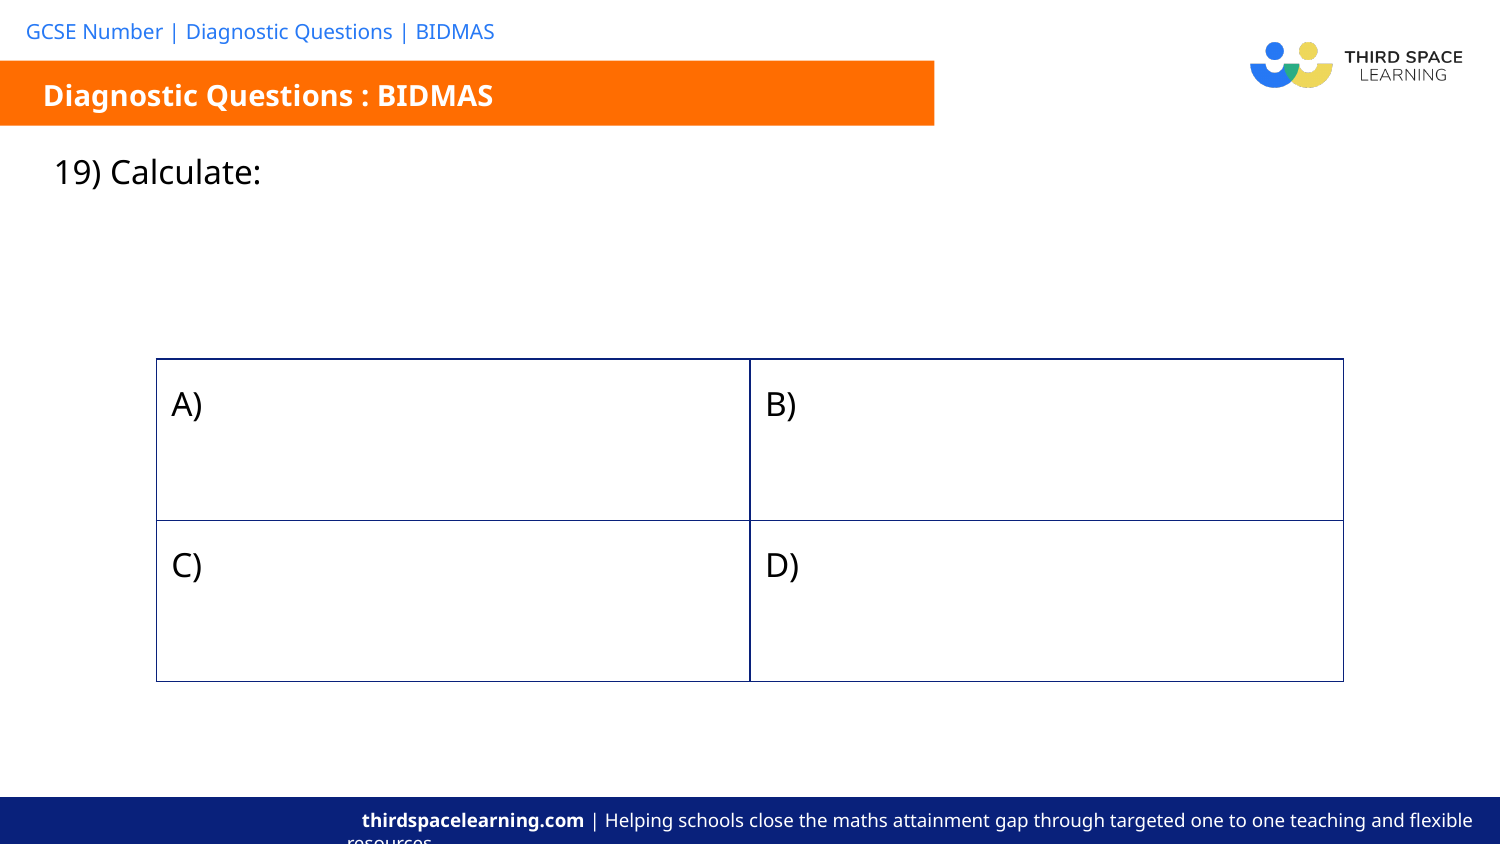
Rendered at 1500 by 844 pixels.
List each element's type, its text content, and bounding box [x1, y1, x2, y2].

picture [1250, 33, 1465, 99]
text_box Diagnostic Questions : BIDMAS [27, 61, 818, 127]
